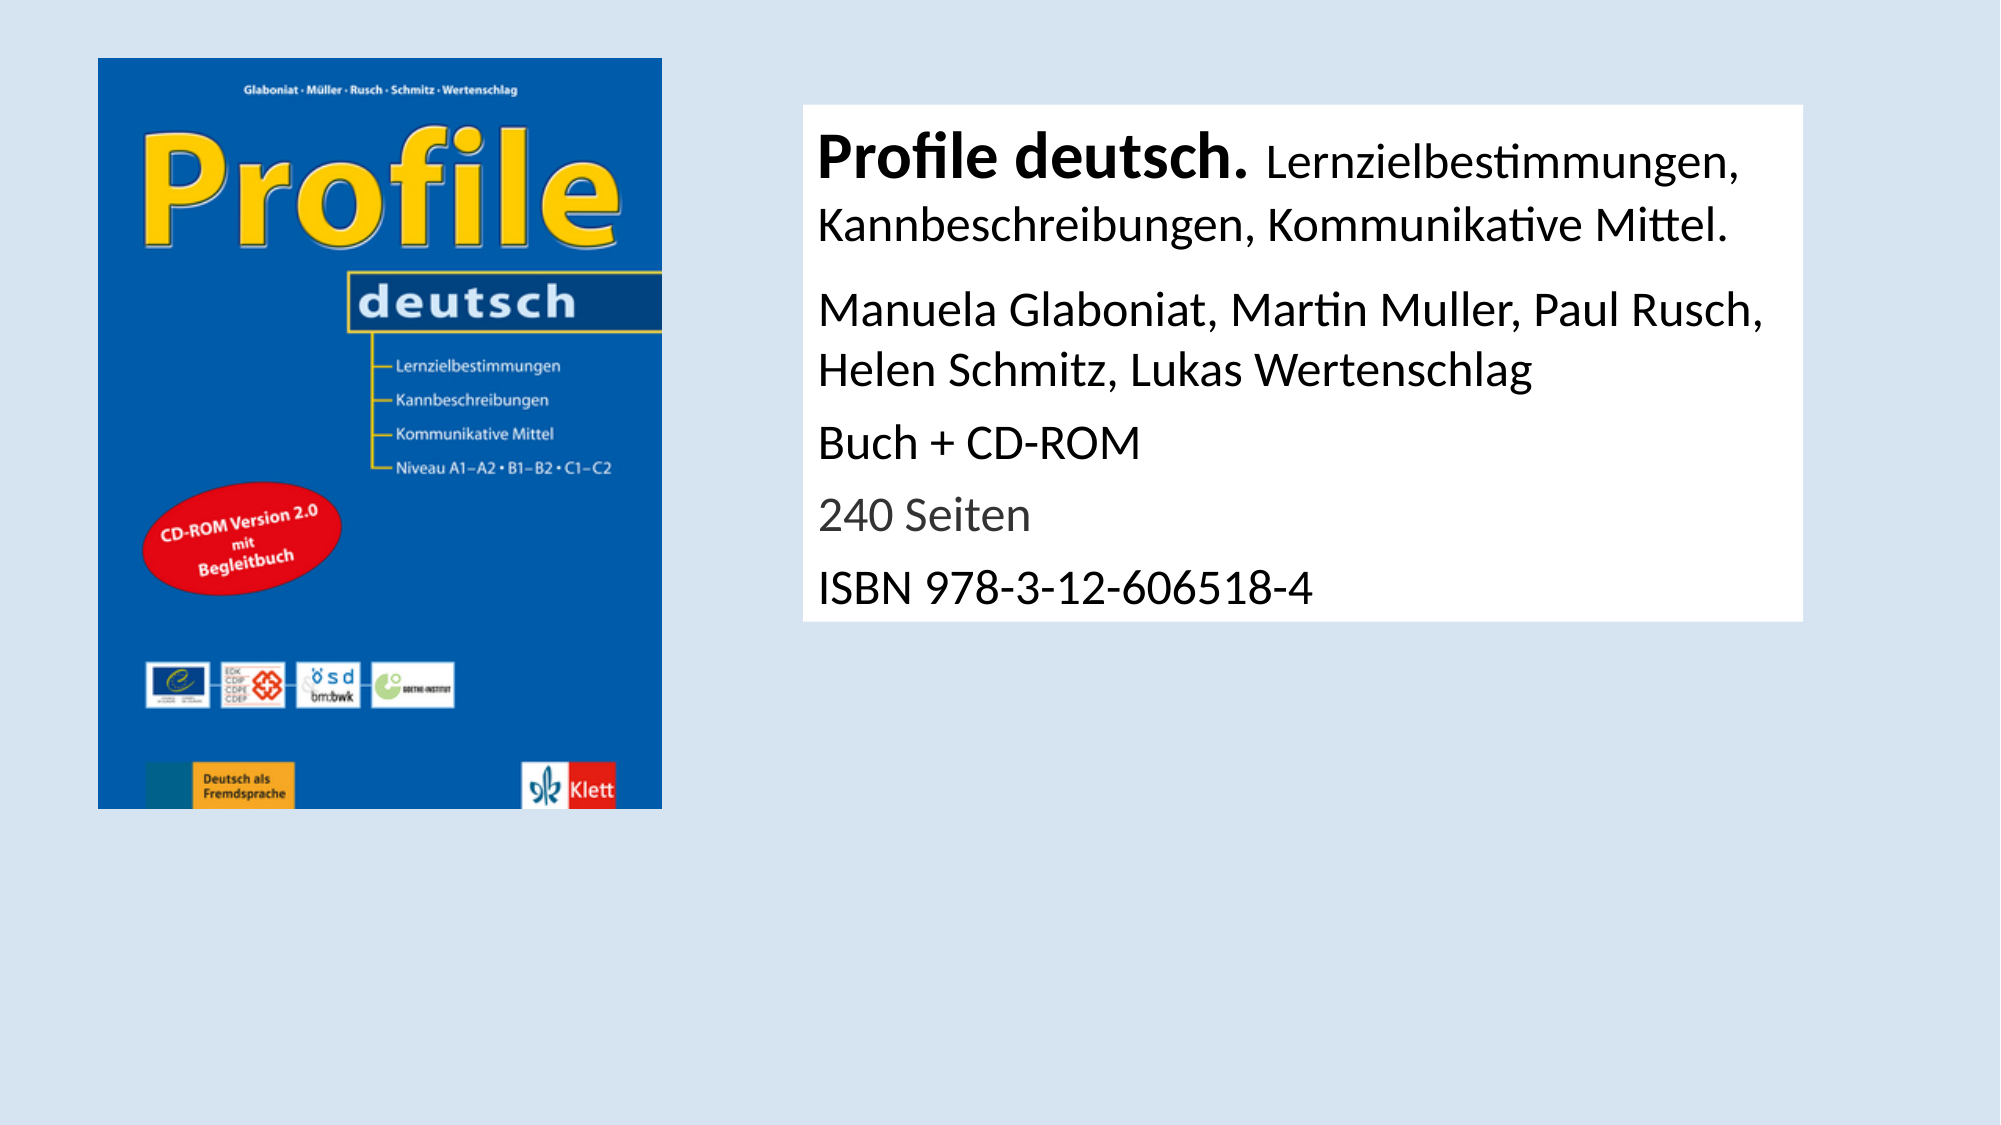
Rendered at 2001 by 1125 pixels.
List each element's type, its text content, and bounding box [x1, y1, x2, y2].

picture [98, 58, 662, 809]
text_box Profile deutsch. Lernzielbestimmungen, Kannbeschreibungen, Kommunikative Mittel. Manuela Glaboniat, Martin Muller, Paul Rusch, Helen Schmitz, Lukas Wertenschlag Buch + CD-ROM 240 Seiten ISBN 978-3-12-606518-4 [803, 104, 1804, 622]
